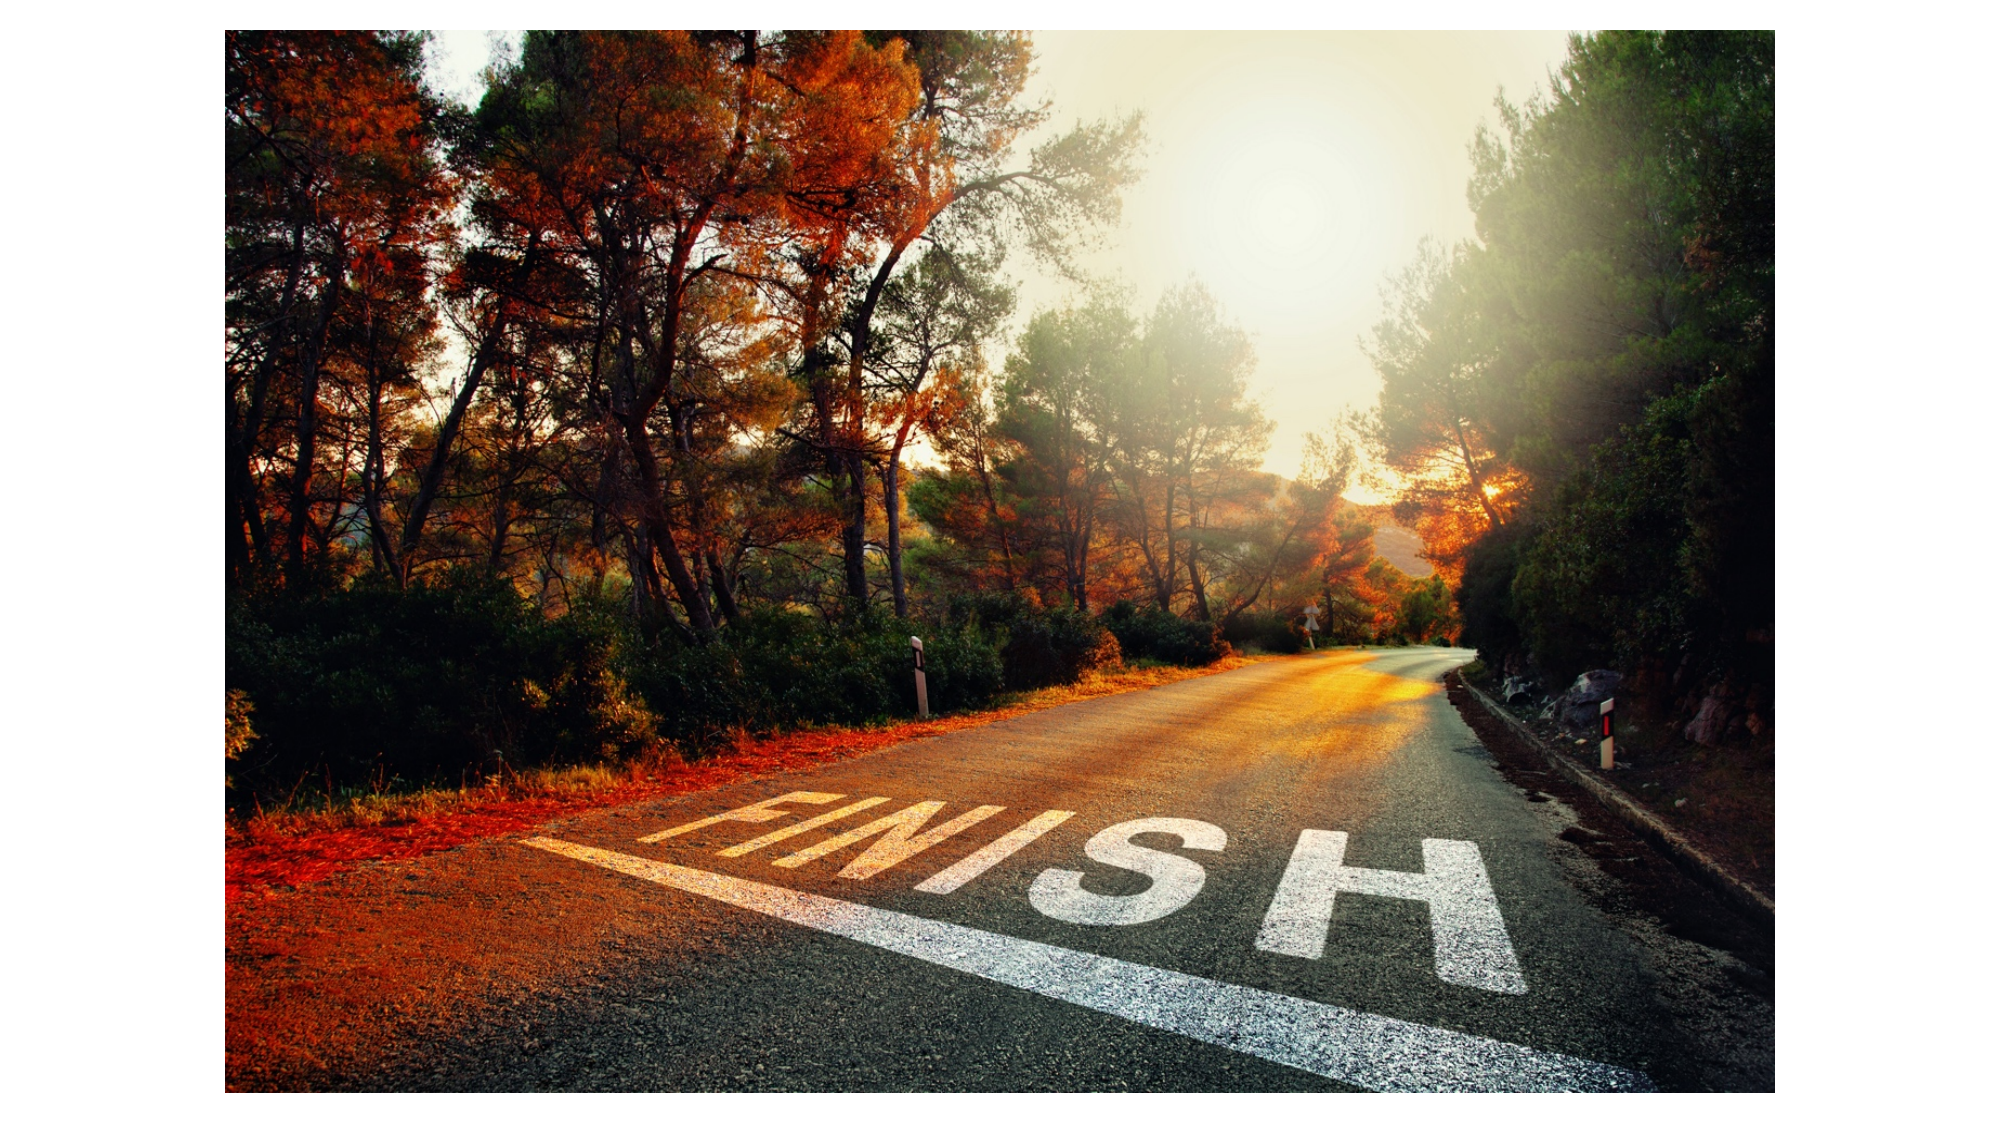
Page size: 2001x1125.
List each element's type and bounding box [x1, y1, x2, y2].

list [224, 30, 1775, 1093]
